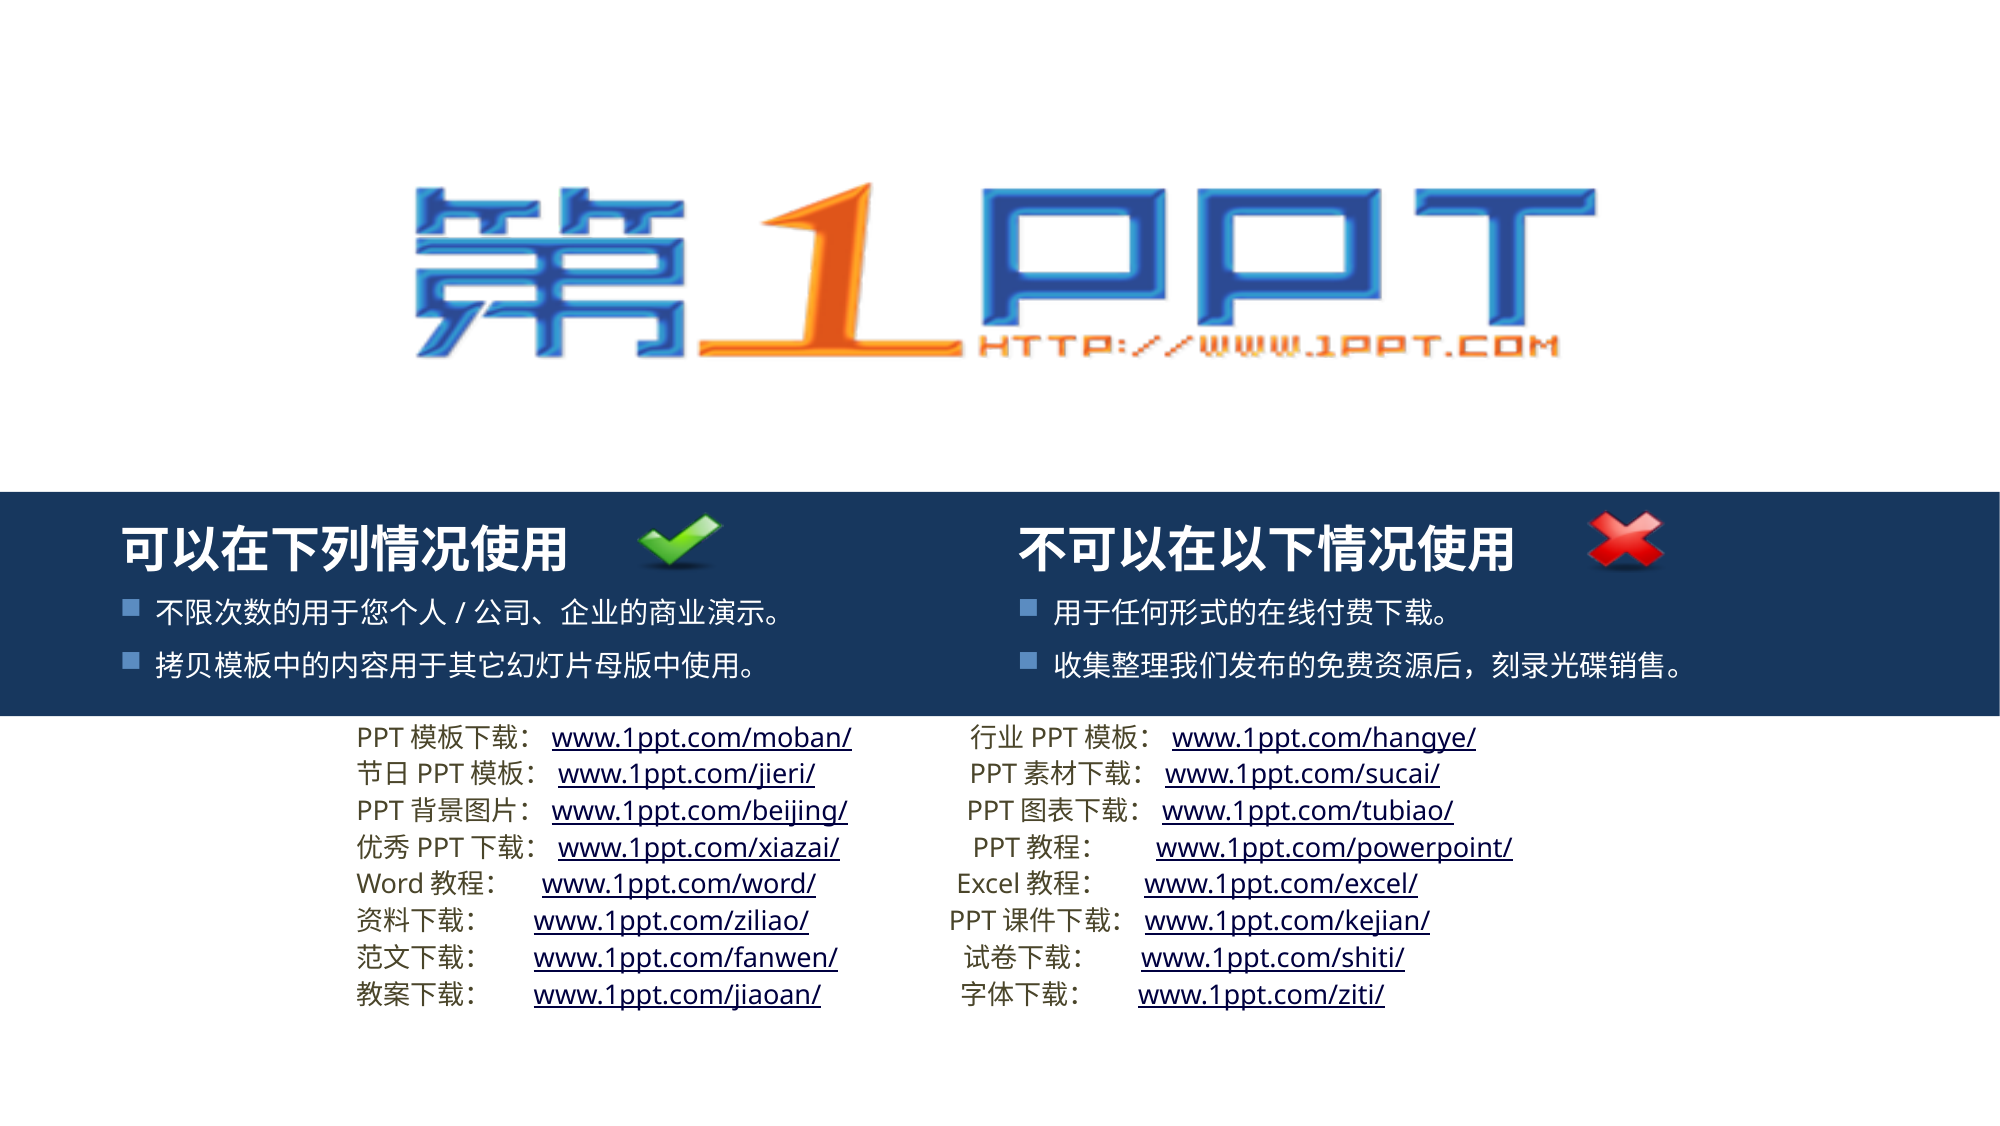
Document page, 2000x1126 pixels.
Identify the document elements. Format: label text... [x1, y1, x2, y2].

text_box 可以在下列情况使用 不限次数的用于您个人/公司、企业的商业演示。 拷贝模板中的内容用于其它幻灯片母版中使用。 [102, 508, 1000, 774]
picture [637, 507, 724, 573]
text_box [0, 491, 2000, 717]
text_box PPT模板下载：www.1ppt.com/moban/ 行业PPT模板：www.1ppt.com/hangye/ 节日PPT模板：www.1ppt.com/jieri/ PPT素材下载：www.1ppt.com/sucai/ PPT背景图片：www.1ppt.com/beijing/ PPT图表下载：www.1ppt.com/tubiao/ 优秀PPT下载：www.1ppt.com/xiazai/ PPT教程： www.1ppt.com/powerpoint/ Word教程： www.1ppt.com/word/ Excel教程： www.1ppt.com/excel/ 资料下载： www.1ppt.com/ziliao/ PPT课件下载：www.1ppt.com/kejian/ 范文下载： www.1ppt.com/fanwen/ 试卷下载： www.1ppt.com/shiti/ 教案下载： www.1ppt.com/jiaoan/ 字体下载： www.1ppt.com/ziti/ [336, 762, 1752, 1008]
picture [179, 51, 1867, 492]
text_box 不可以在以下情况使用 用于任何形式的在线付费下载。 收集整理我们发布的免费资源后，刻录光碟销售。 [999, 508, 1898, 762]
picture [1581, 507, 1669, 573]
